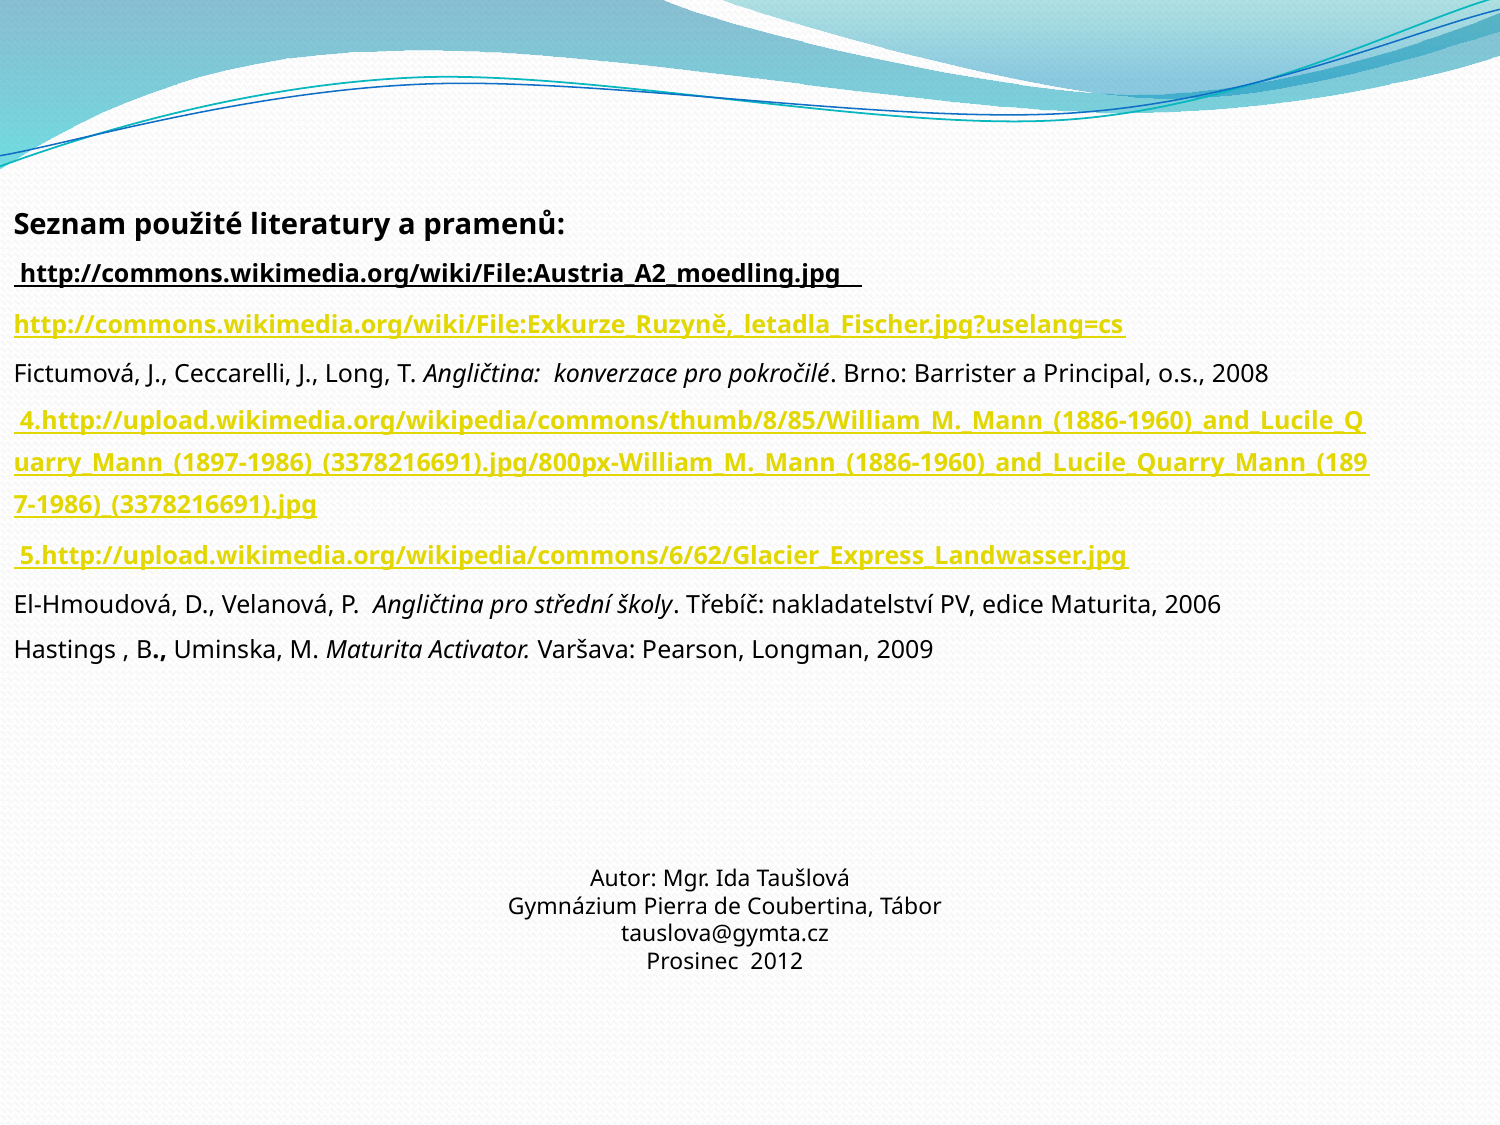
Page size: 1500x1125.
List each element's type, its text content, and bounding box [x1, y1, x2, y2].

text_box Autor: Mgr. Ida Taušlová Gymnázium Pierra de Coubertina, Tábor tauslova@gymta.cz Prosinec 2012 [432, 921, 1018, 981]
text_box Seznam použité literatury a pramenů: http://commons.wikimedia.org/wiki/File:Austria_A2_moedling.jpg http://commons.wikimedia.org/wiki/File:Exkurze_Ruzyně,_letadla_Fischer.jpg?uselang=cs Fictumová, J., Ceccarelli, J., Long, T. Angličtina: konverzace pro pokročilé. Brno: Barrister a Principal, o.s., 2008 4.http://upload.wikimedia.org/wikipedia/commons/thumb/8/85/William_M._Mann_(1886-1960)_and_Lucile_Quarry_Mann_(1897-1986)_(3378216691).jpg/800px-William_M._Mann_(1886-1960)_and_Lucile_Quarry_Mann_(1897-1986)_(3378216691).jpg 5.http://upload.wikimedia.org/wikipedia/commons/6/62/Glacier_Express_Landwasser.jpg El-Hmoudová, D., Velanová, P. Angličtina pro střední školy. Třebíč: nakladatelství PV, edice Maturita, 2006 Hastings , B., Uminska, M. Maturita Activator. Varšava: Pearson, Longman, 2009 [0, 199, 1388, 921]
